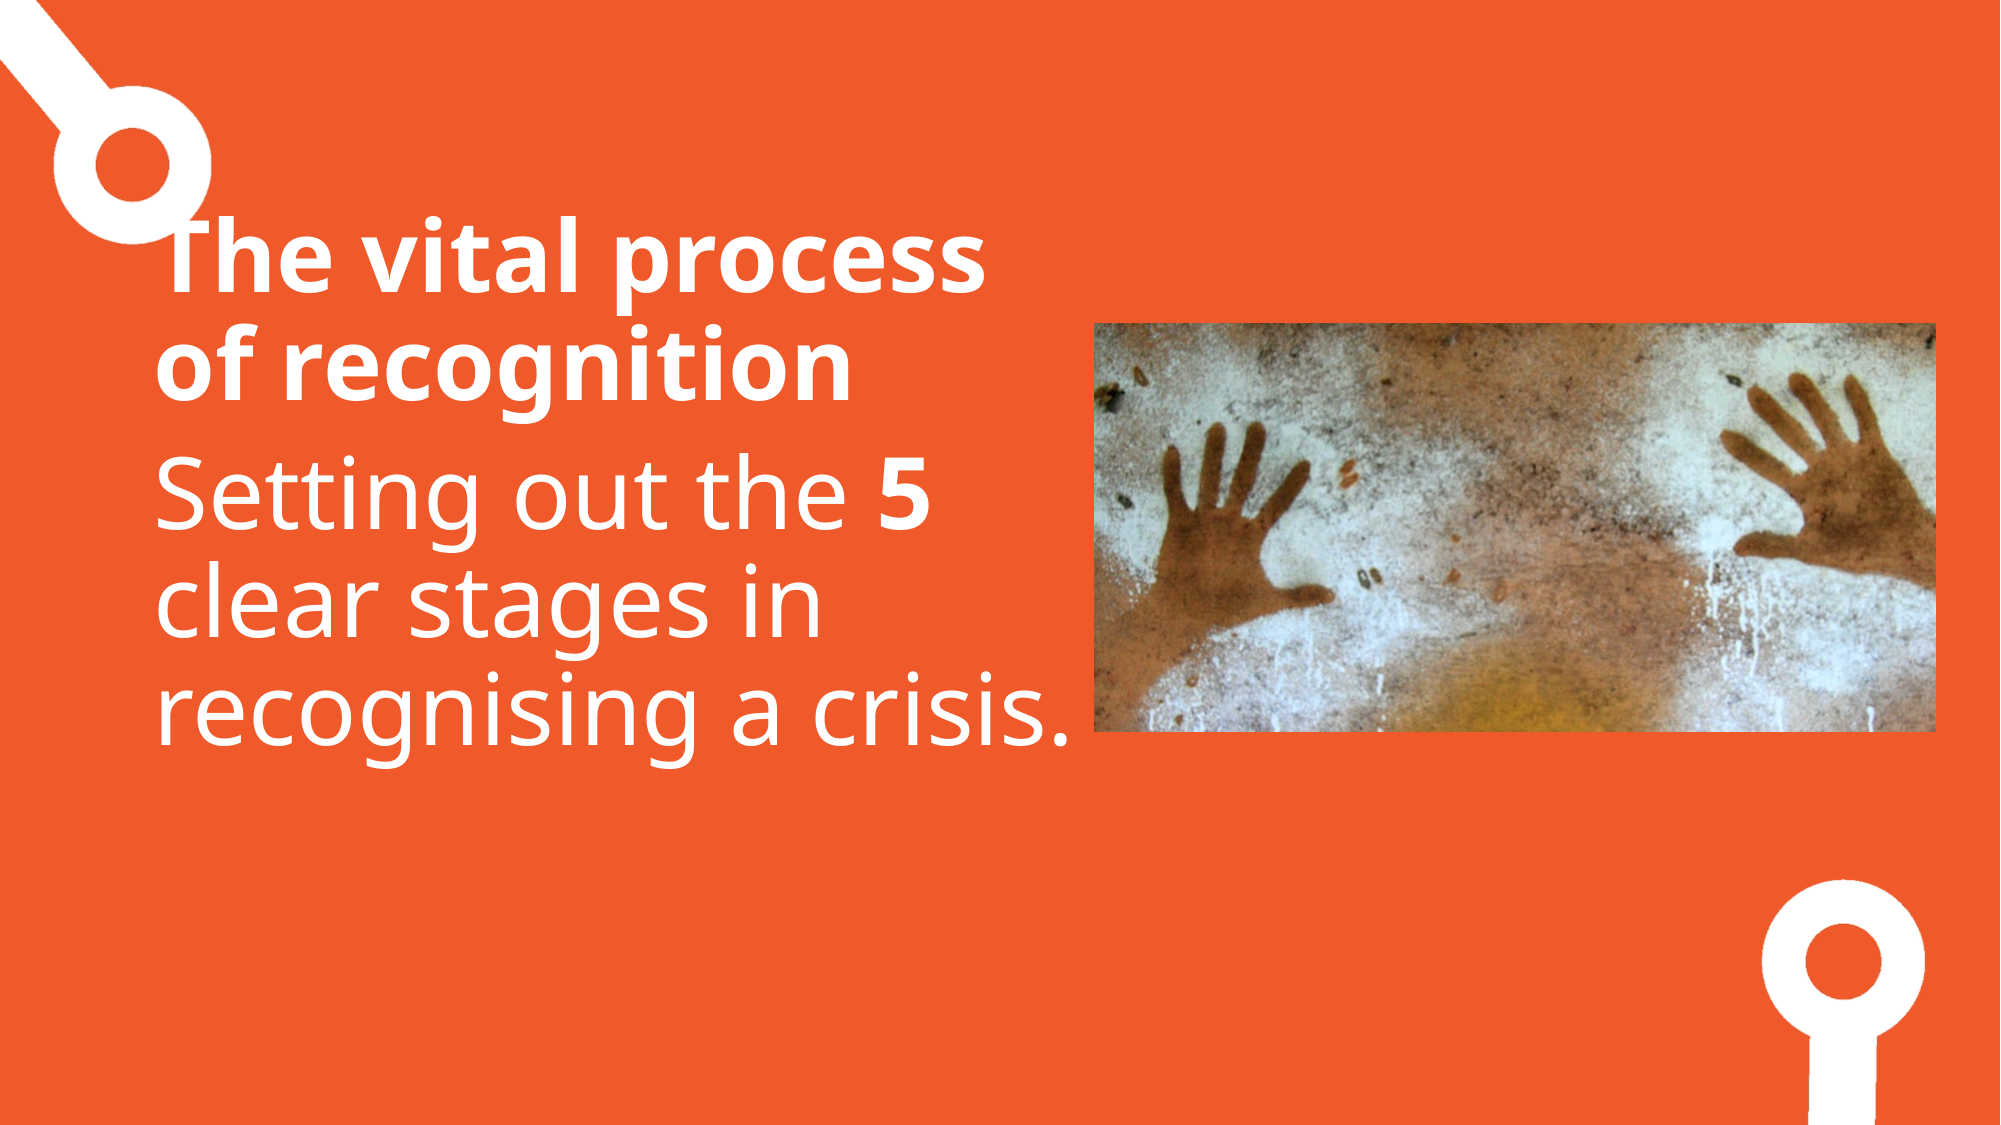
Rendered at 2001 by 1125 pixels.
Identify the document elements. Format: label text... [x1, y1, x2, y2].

picture [1652, 870, 2001, 1125]
list The vital process of recognition Setting out the 5 clear stages in recognising a crisis. [138, 410, 1094, 671]
picture [0, 0, 269, 308]
picture [1094, 323, 1936, 732]
